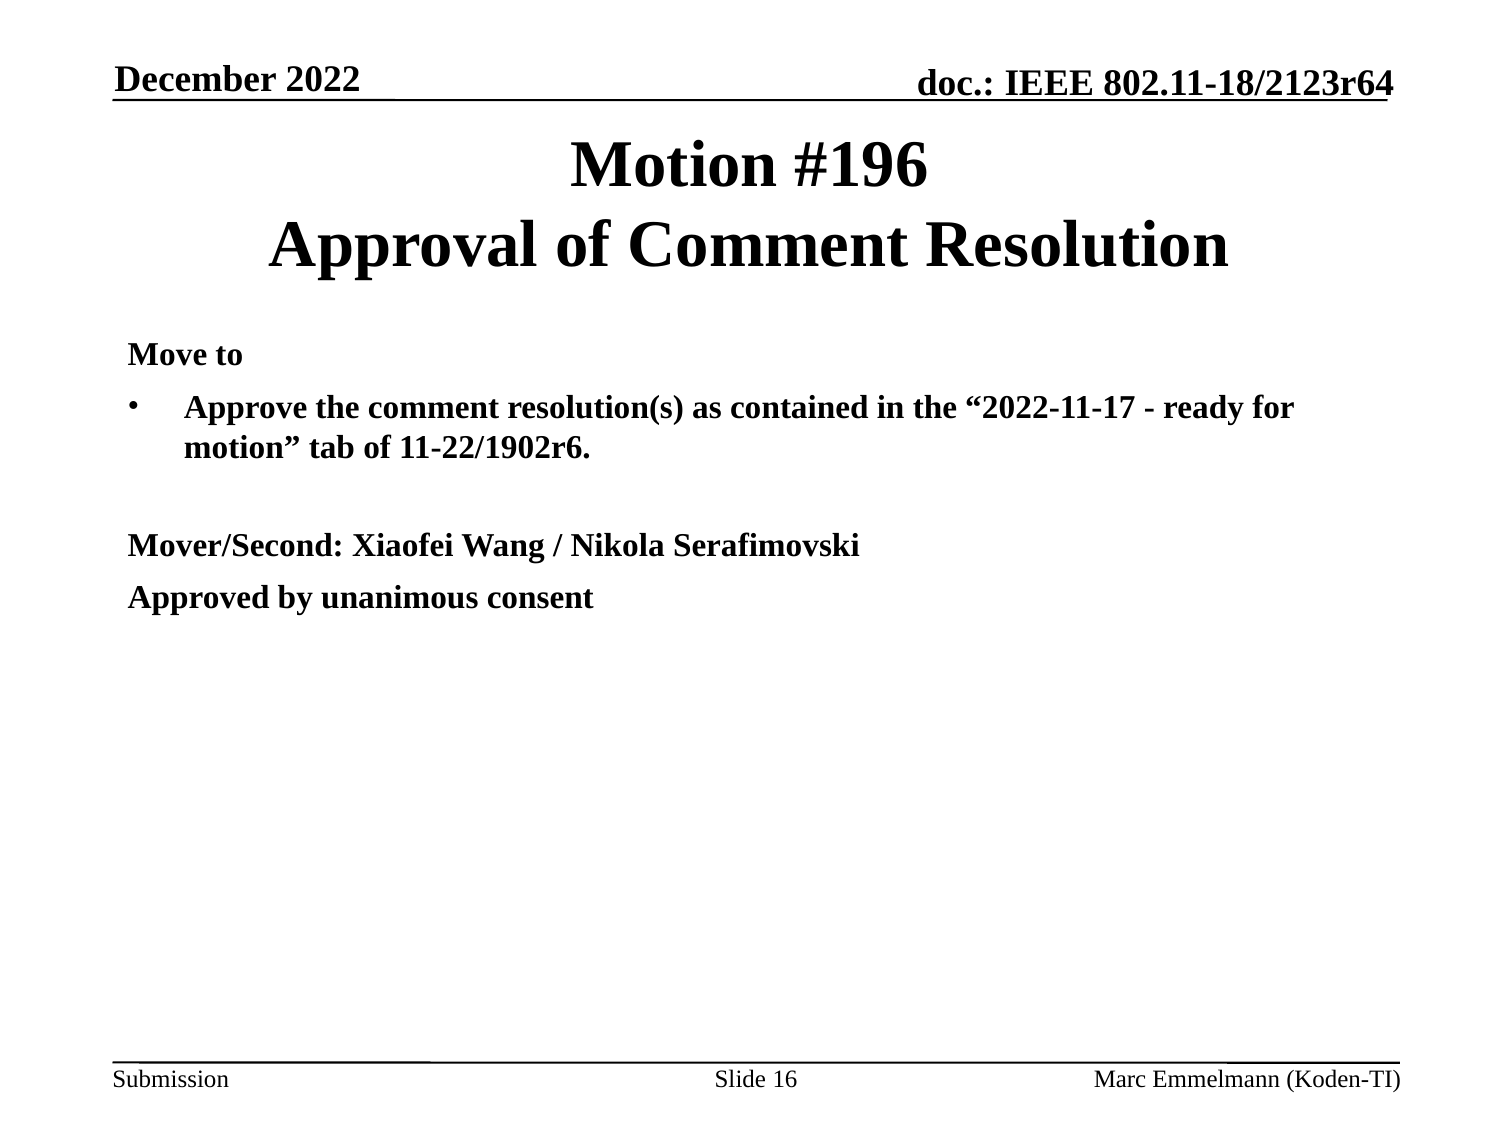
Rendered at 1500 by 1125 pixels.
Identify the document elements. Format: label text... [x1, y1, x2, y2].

title Motion #196 Approval of Comment Resolution [112, 112, 1388, 288]
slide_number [114, 54, 423, 100]
footer Marc Emmelmann (Koden-TI) [878, 1061, 1402, 1093]
list Move to Approve the comment resolution(s) as contained in the “2022-11-17 - ready for motion” tab of 11-22/1902r6. Mover/Second: Xiaofei Wang / Nikola Serafimovski Approved by unanimous consent [112, 324, 1388, 1000]
slide_number Slide 16 [712, 1061, 800, 1123]
